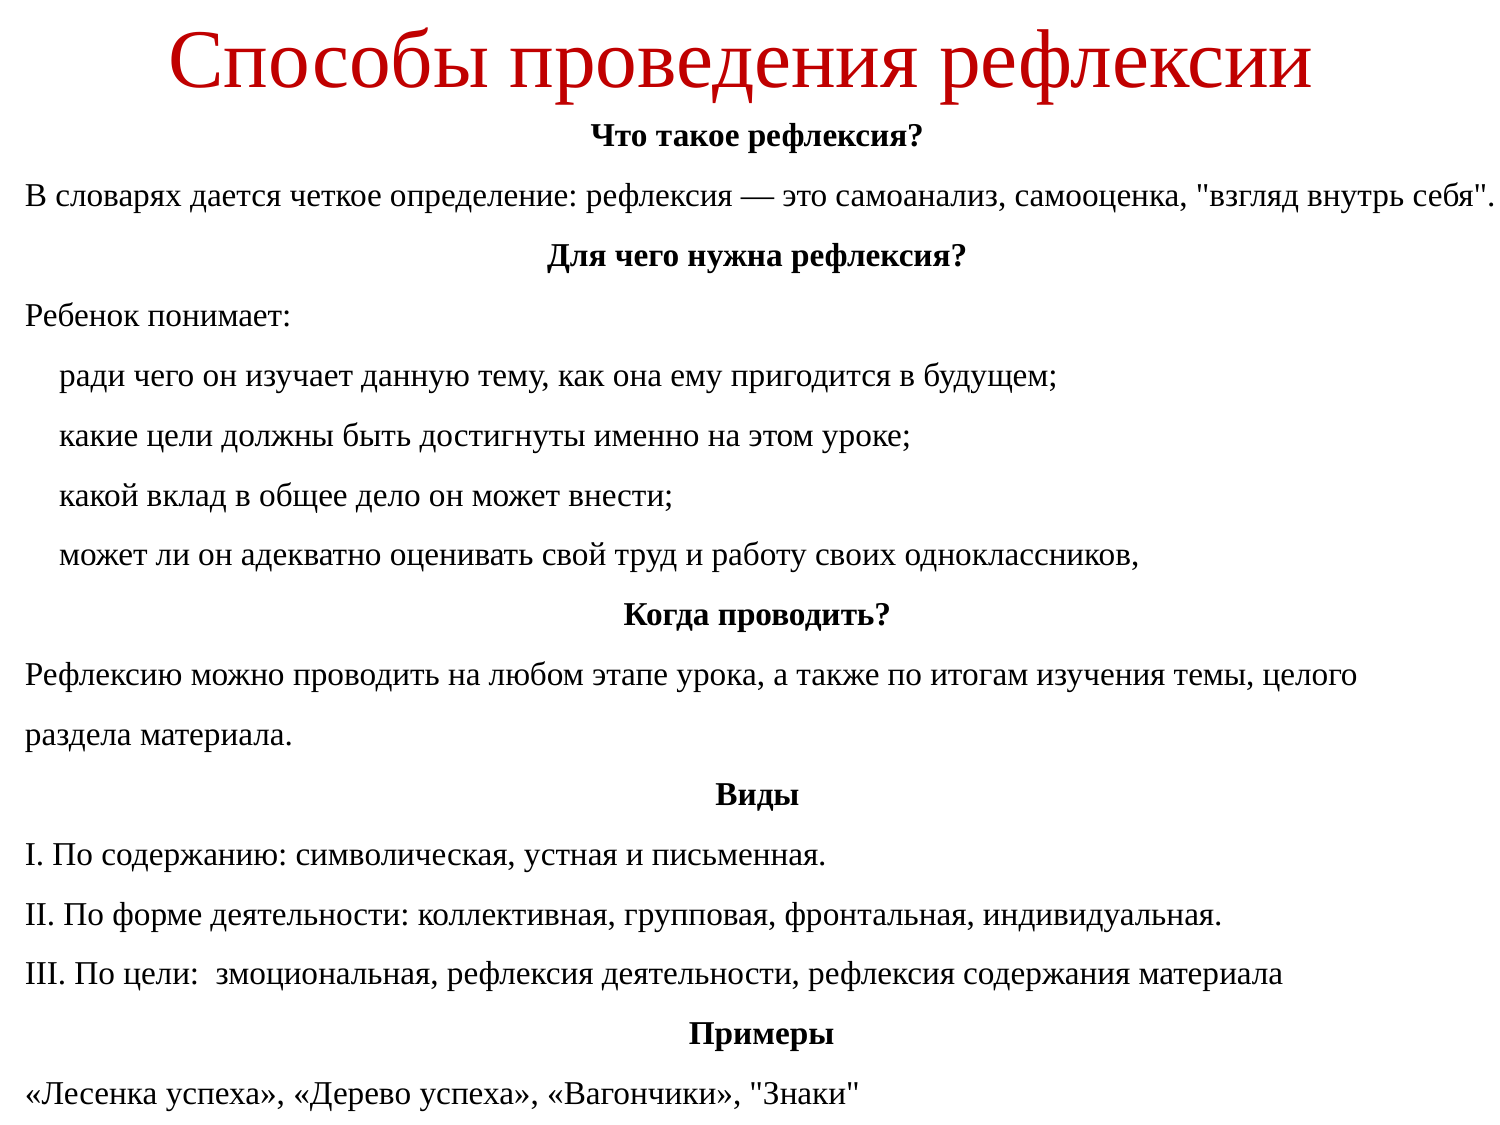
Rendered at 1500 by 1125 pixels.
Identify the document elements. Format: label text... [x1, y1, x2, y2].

title Способы проведения рефлексии [76, 0, 1427, 85]
text_box Что такое рефлексия? В словарях дается четкое определение: рефлексия — это самоанализ, самооценка, "взгляд внутрь себя". Для чего нужна рефлексия? Ребенок понимает:  ради чего он изучает данную тему, как она ему пригодится в будущем;  какие цели должны быть достигнуты именно на этом уроке;  какой вклад в общее дело он может внести;  может ли он адекватно оценивать свой труд и работу своих одноклассников, Когда проводить? Рефлексию можно проводить на любом этапе урока, а также по итогам изучения темы, целого раздела материала. Виды I. По содержанию: символическая, устная и письменная. II. По форме деятельности: коллективная, групповая, фронтальная, индивидуальная. III. По цели: змоциональная, рефлексия деятельности, рефлексия содержания материала Примеры «Лесенка успеха», «Дерево успеха», «Вагончики», "Знаки" [10, 85, 1500, 1119]
